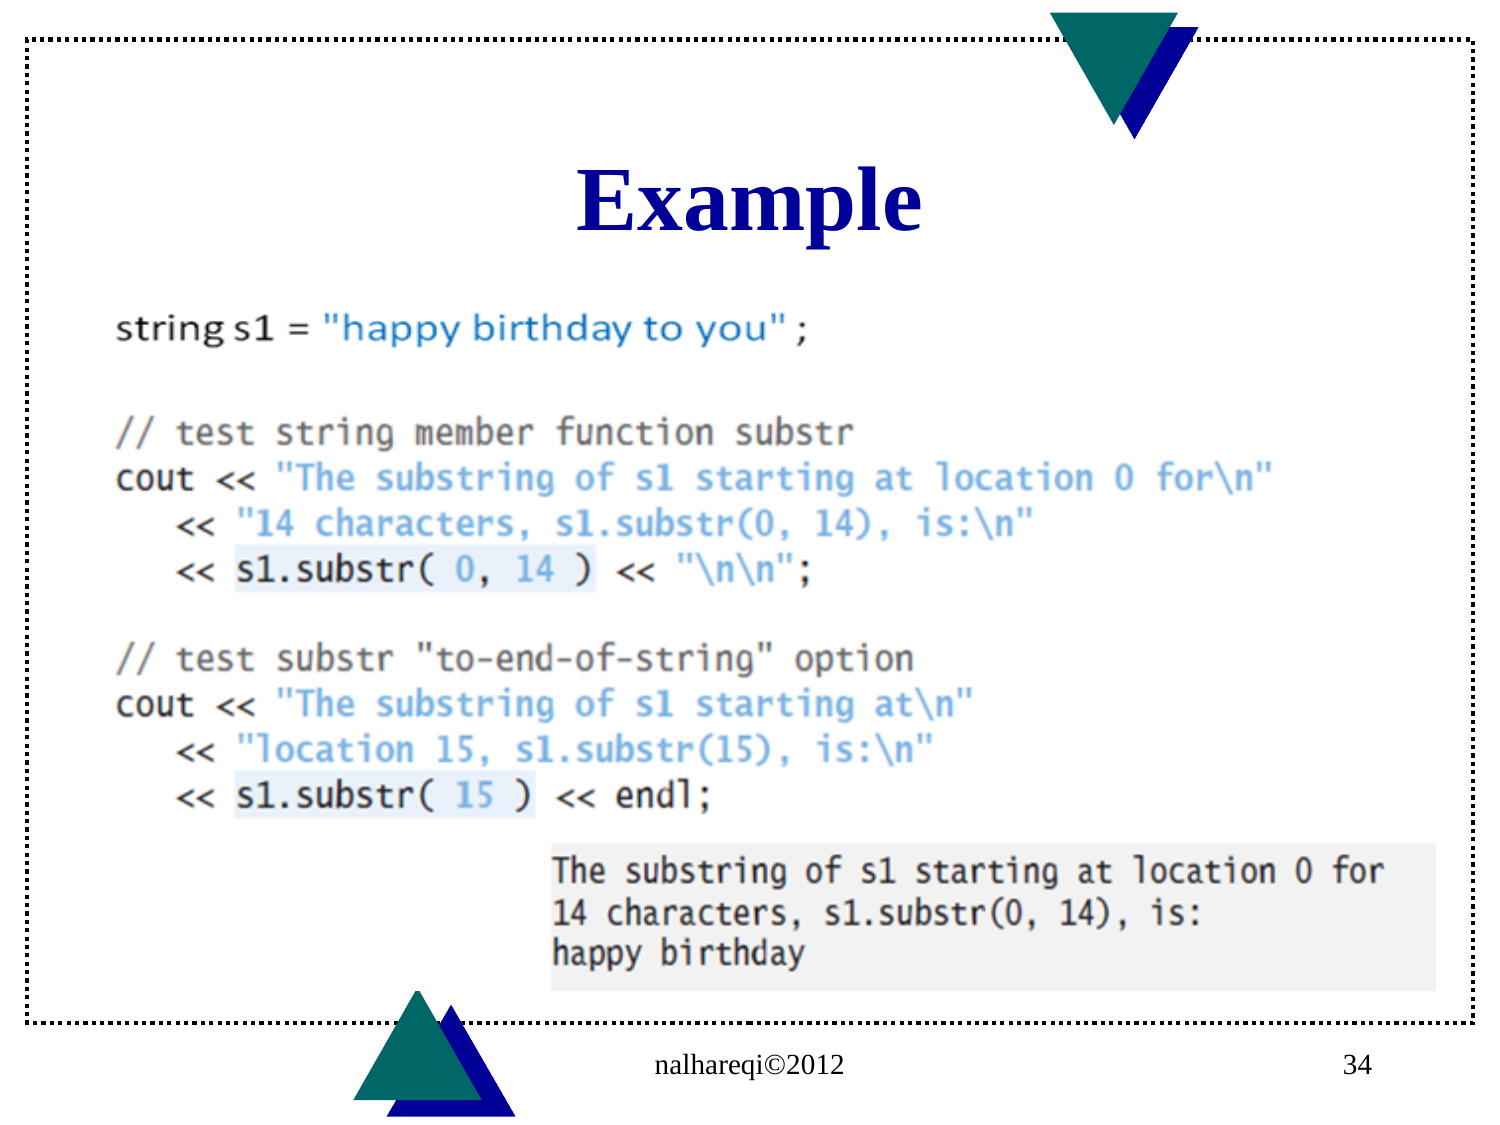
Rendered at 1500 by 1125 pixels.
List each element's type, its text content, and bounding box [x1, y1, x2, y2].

title Example [112, 99, 1388, 277]
picture [76, 278, 1436, 991]
footer nalhareqi©2012 [512, 1024, 988, 1101]
slide_number 34 [1074, 1024, 1388, 1101]
